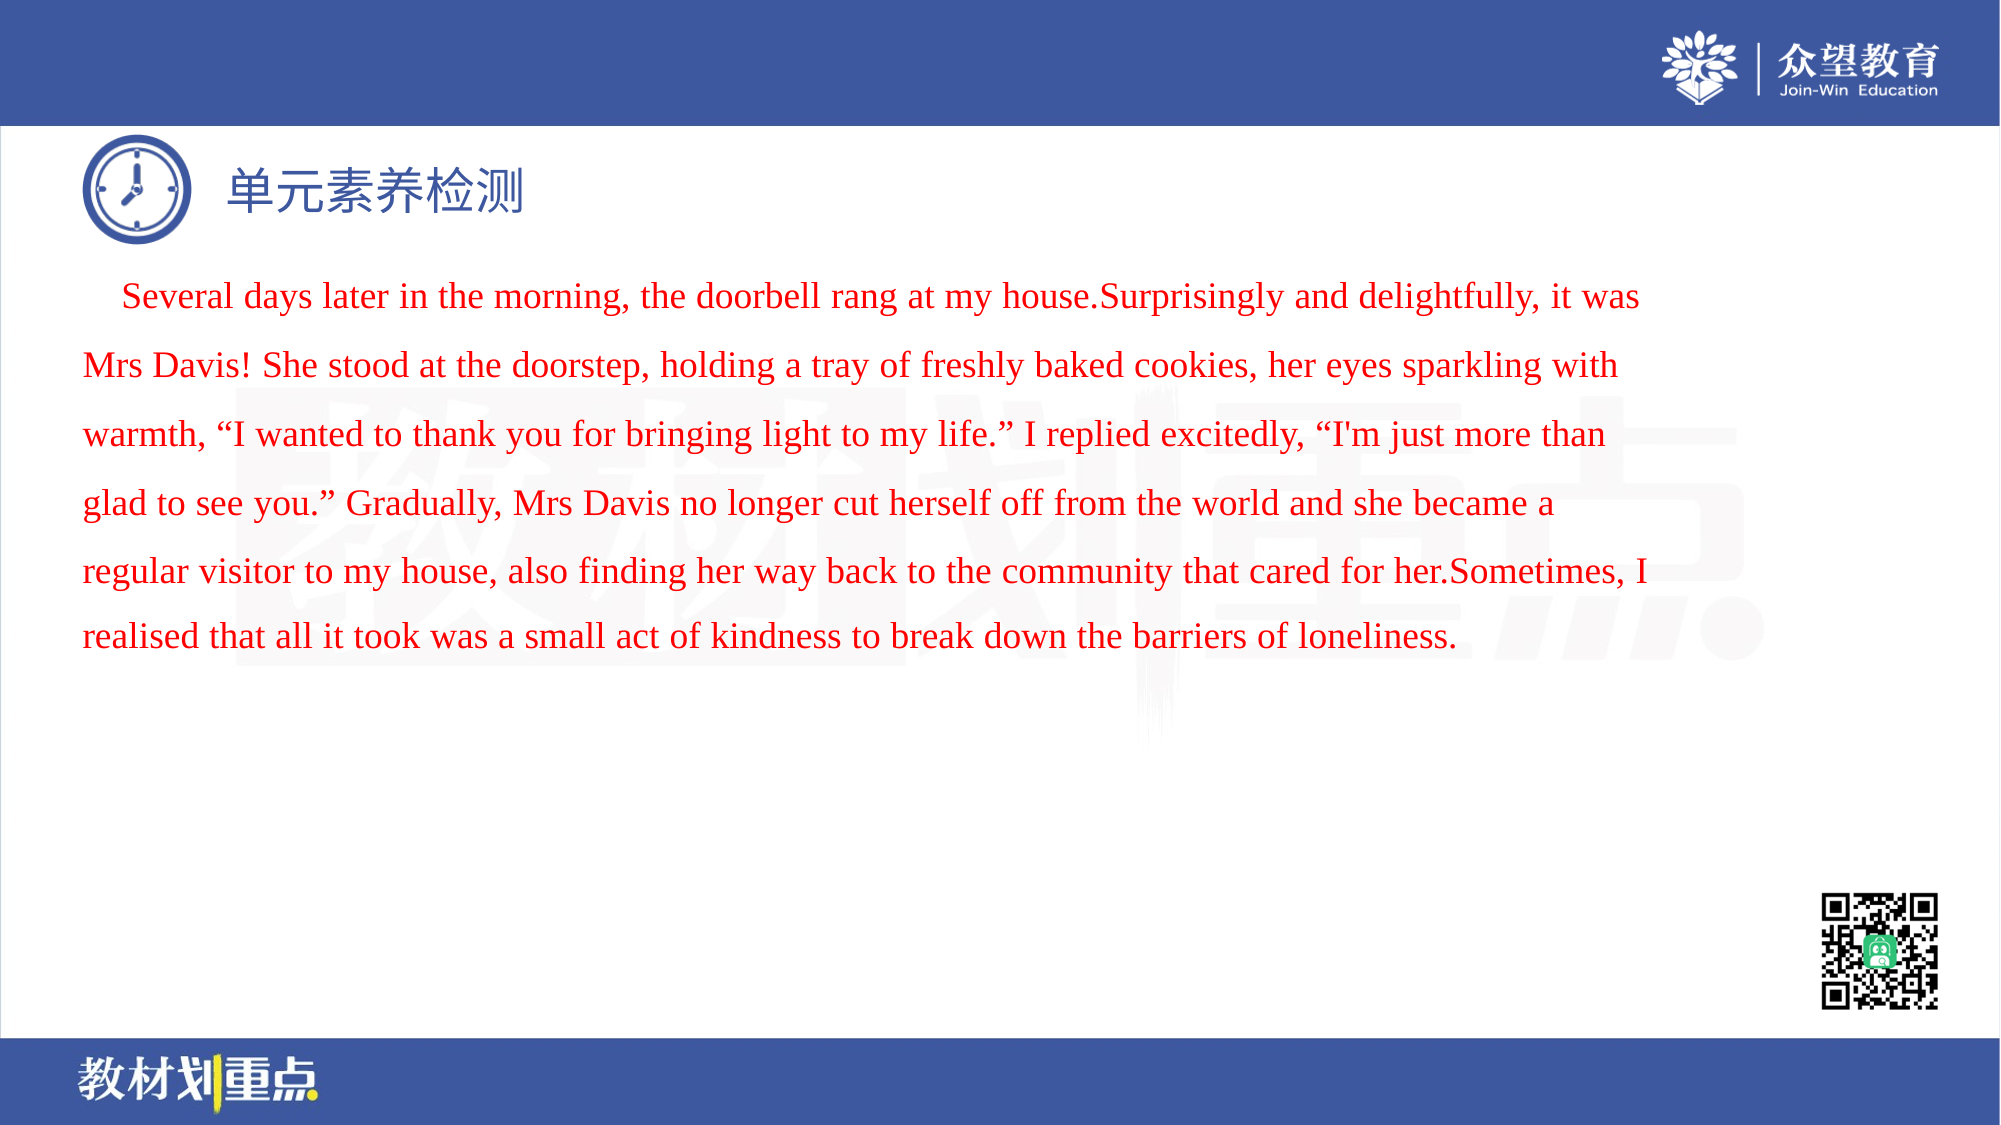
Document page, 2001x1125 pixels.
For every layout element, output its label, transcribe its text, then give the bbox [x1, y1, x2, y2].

picture [0, 0, 2000, 1125]
text_box Several days later in the morning, the doorbell rang at my house.Surprisingly and delightfully, it was Mrs Davis! She stood at the doorstep, holding a tray of freshly baked cookies, her eyes sparkling with warmth, “I wanted to thank you for bringing light to my life.” I replied excitedly, “I'm just more than glad to see you.” Gradually, Mrs Davis no longer cut herself off from the world and she became a regular visitor to my house, also finding her way back to the community that cared for her.Sometimes, I realised that all it took was a small act of kindness to break down the barriers of loneliness. [82, 247, 1817, 649]
